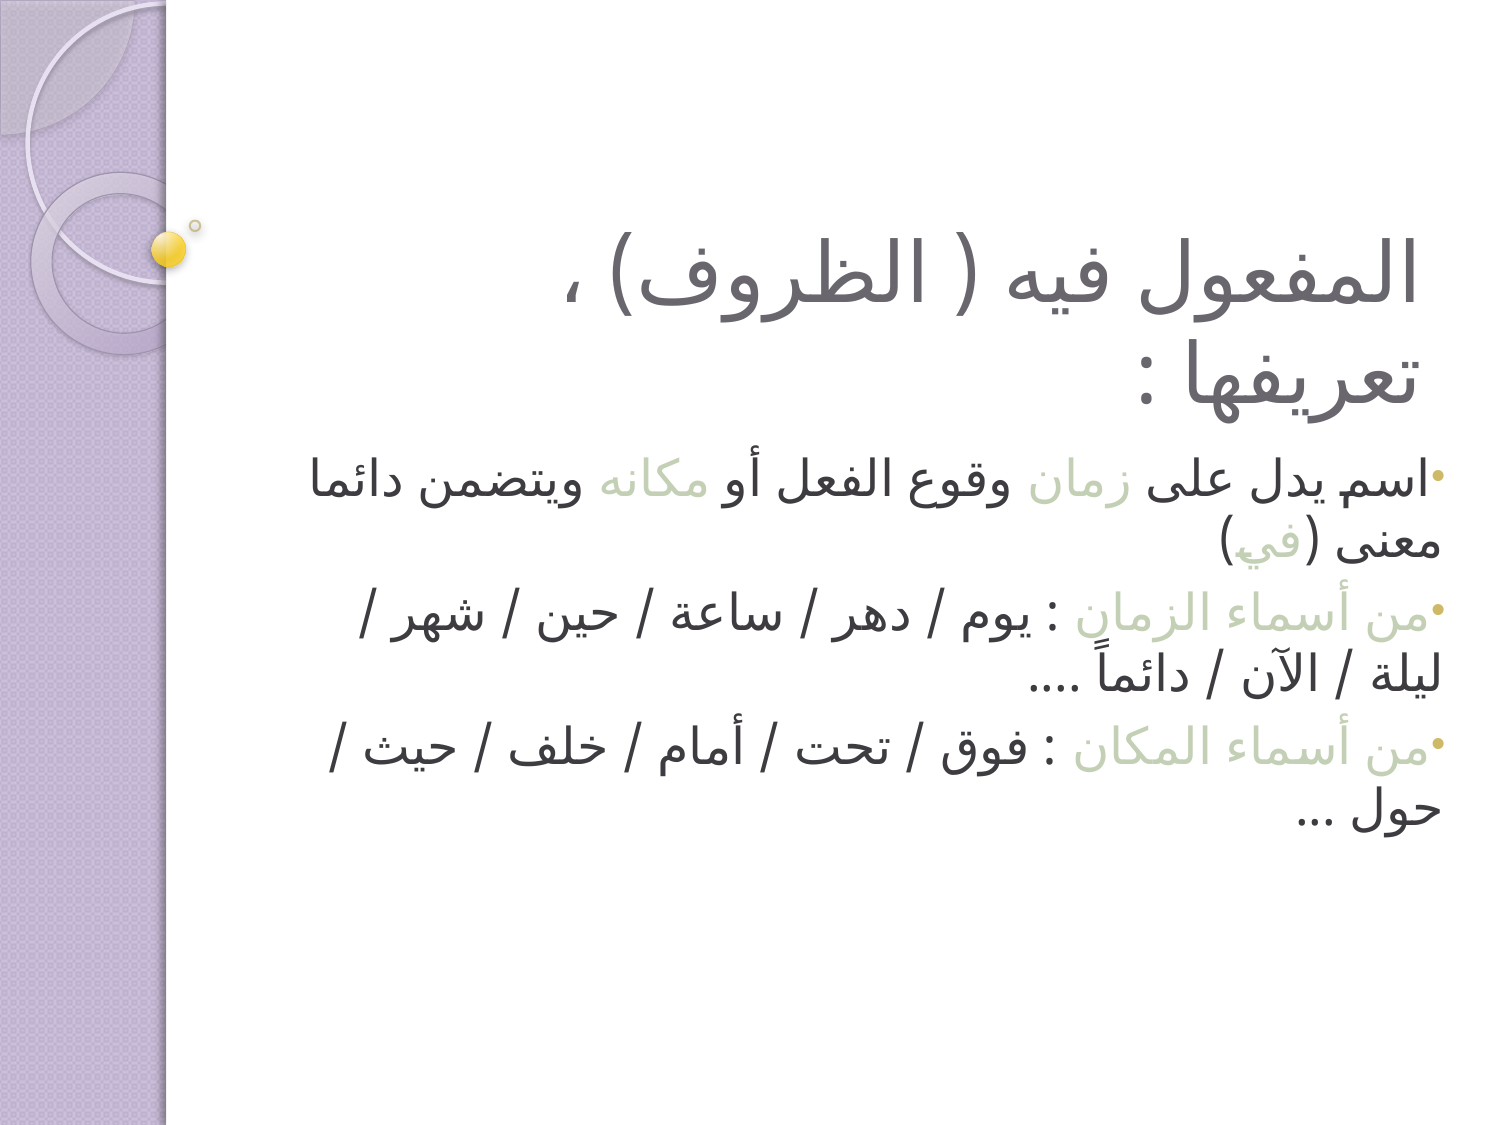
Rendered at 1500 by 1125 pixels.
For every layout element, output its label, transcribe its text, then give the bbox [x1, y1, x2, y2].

subtitle اسم يدل على زمان وقوع الفعل أو مكانه ويتضمن دائما معنى (في) من أسماء الزمان : يوم / دهر / ساعة / حين / شهر / ليلة / الآن / دائماً .... من أسماء المكان : فوق / تحت / أمام / خلف / حيث / حول ... [281, 445, 1464, 847]
title المفعول فيه ( الظروف) ، تعريفها : [375, 210, 1438, 429]
